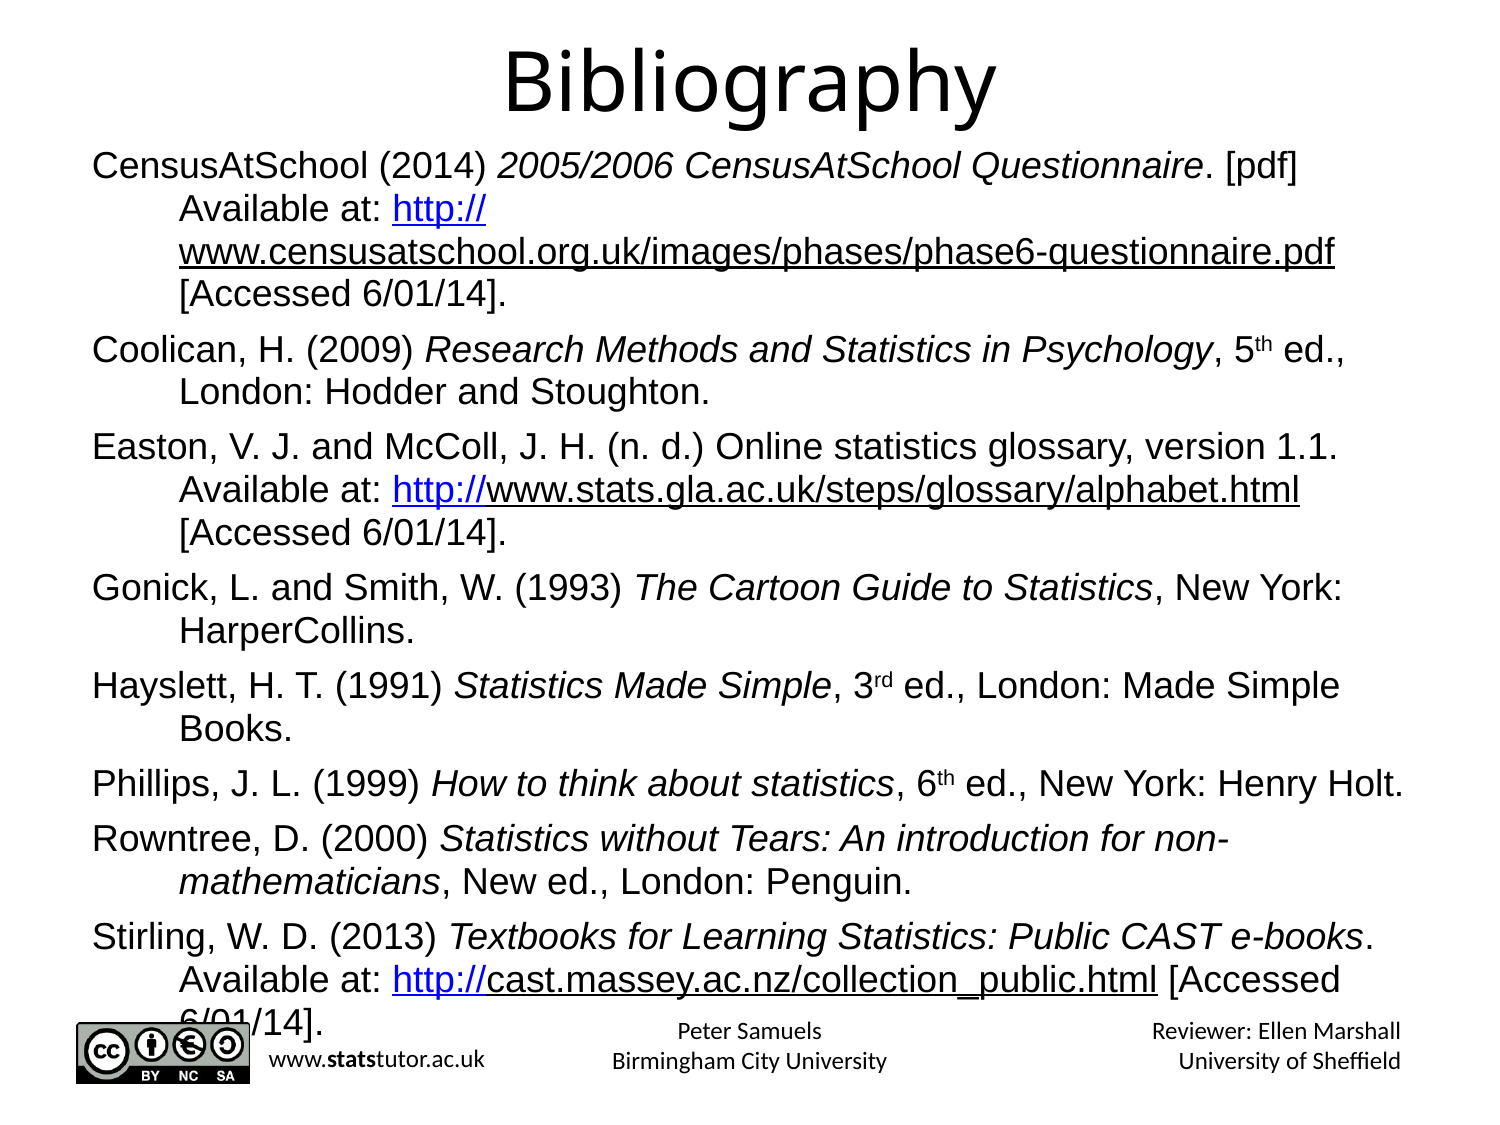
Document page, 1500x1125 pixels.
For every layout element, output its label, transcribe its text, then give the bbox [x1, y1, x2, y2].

text_box Reviewer: Ellen Marshall University of Sheffield [1038, 1007, 1417, 1083]
title Bibliography [75, 30, 1425, 126]
text_box Peter Samuels Birmingham City University [549, 1007, 951, 1083]
text_box www.statstutor.ac.uk [254, 1035, 538, 1080]
picture [76, 1022, 251, 1084]
list CensusAtSchool (2014) 2005/2006 CensusAtSchool Questionnaire. [pdf] Available at: http://www.censusatschool.org.uk/images/phases/phase6-questionnaire.pdf [Accessed 6/01/14]. Coolican, H. (2009) Research Methods and Statistics in Psychology, 5th ed., London: Hodder and Stoughton. Easton, V. J. and McColl, J. H. (n. d.) Online statistics glossary, version 1.1. Available at: http://www.stats.gla.ac.uk/steps/glossary/alphabet.html [Accessed 6/01/14]. Gonick, L. and Smith, W. (1993) The Cartoon Guide to Statistics, New York: HarperCollins. Hayslett, H. T. (1991) Statistics Made Simple, 3rd ed., London: Made Simple Books. Phillips, J. L. (1999) How to think about statistics, 6th ed., New York: Henry Holt. Rowntree, D. (2000) Statistics without Tears: An introduction for non-mathematicians, New ed., London: Penguin. Stirling, W. D. (2013) Textbooks for Learning Statistics: Public CAST e-books. Available at: http://cast.massey.ac.nz/collection_public.html [Accessed 6/01/14]. [76, 137, 1447, 1000]
